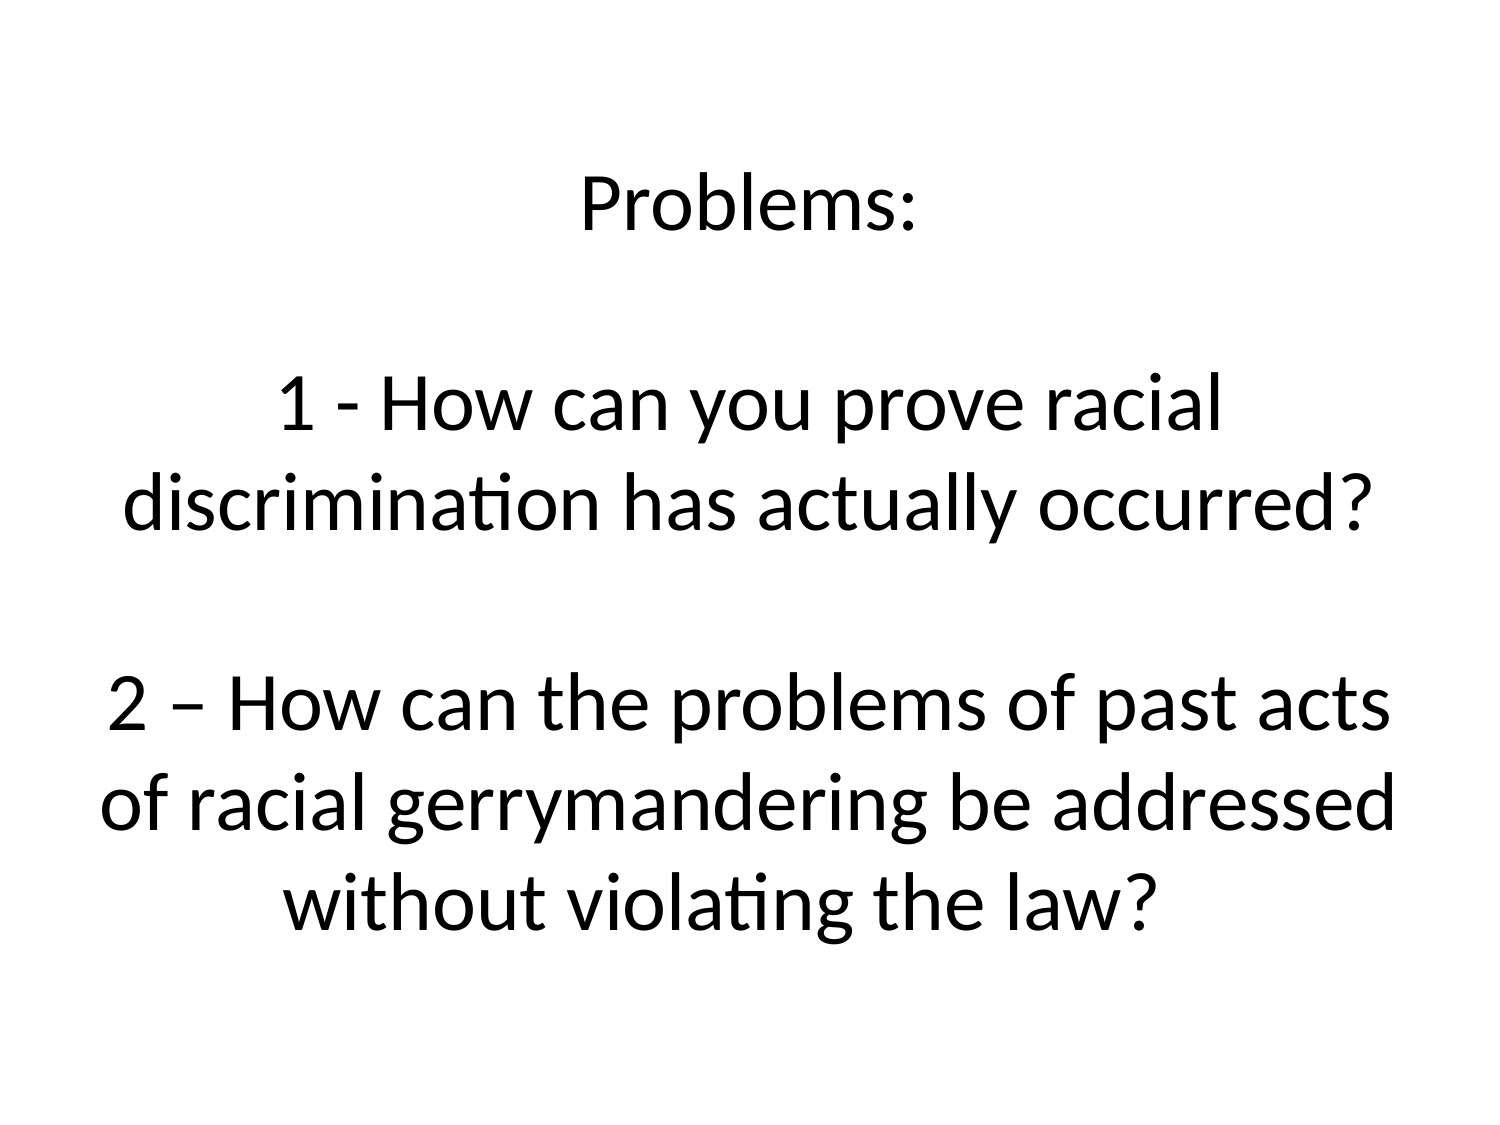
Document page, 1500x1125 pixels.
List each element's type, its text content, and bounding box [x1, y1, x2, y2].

title Problems: 1 - How can you prove racial discrimination has actually occurred? 2 – How can the problems of past acts of racial gerrymandering be addressed without violating the law? [74, 44, 1426, 1051]
